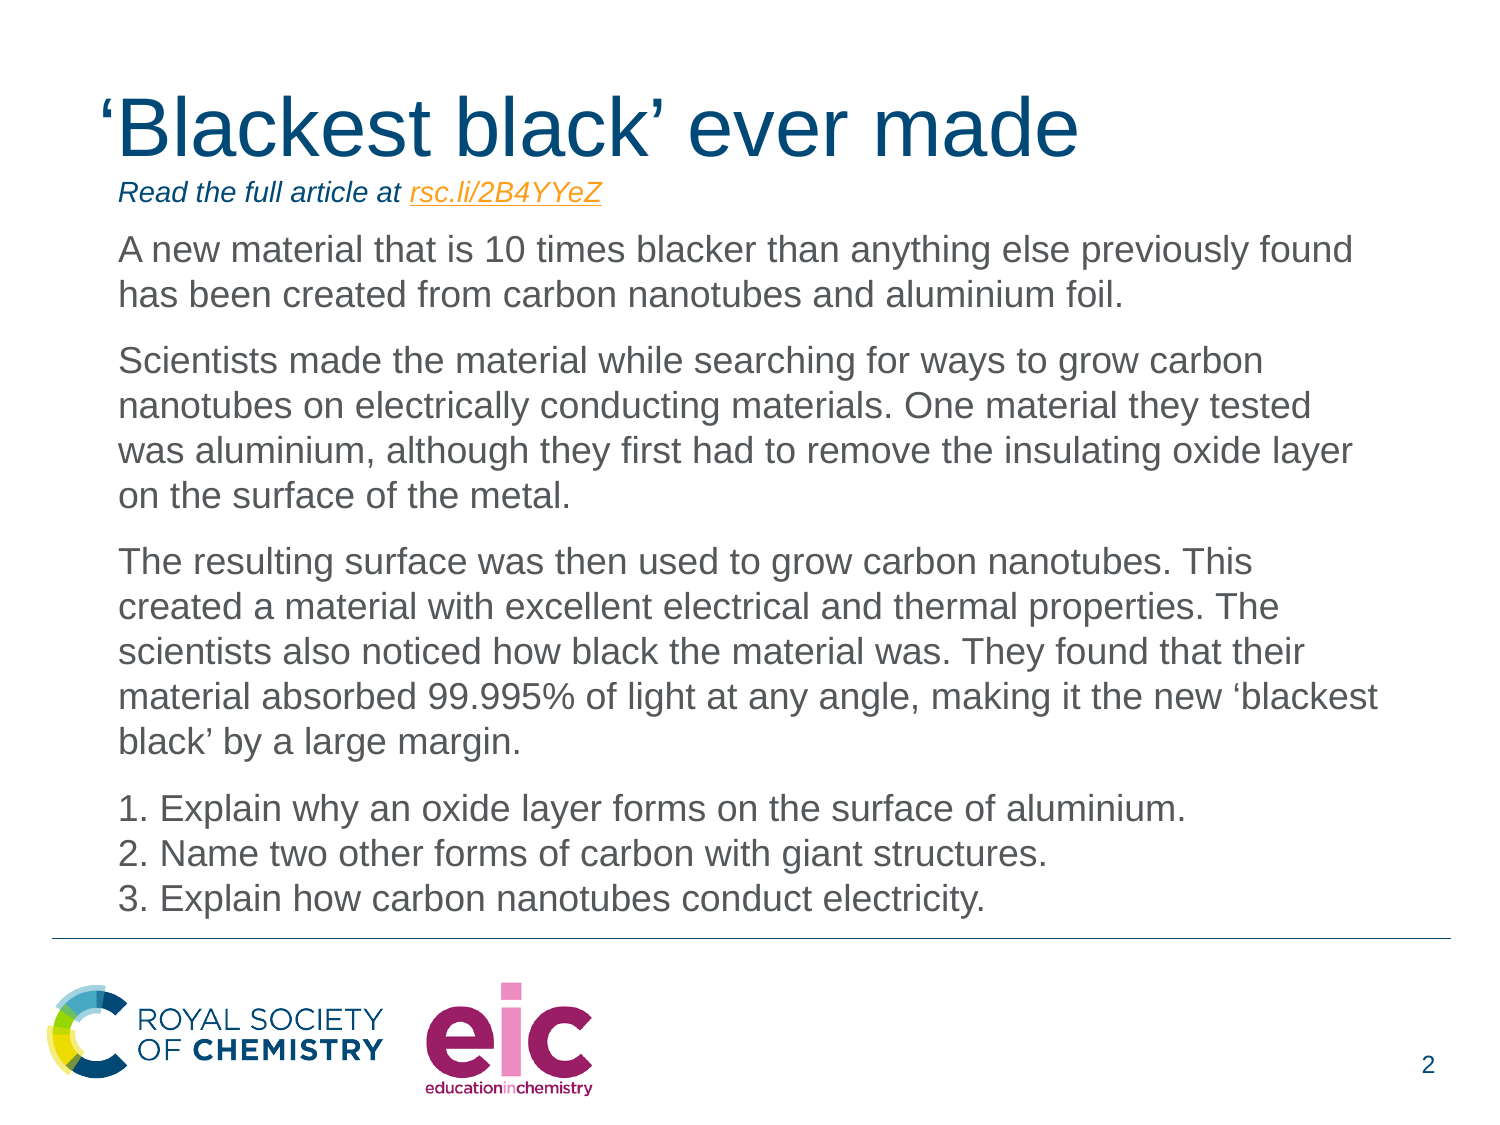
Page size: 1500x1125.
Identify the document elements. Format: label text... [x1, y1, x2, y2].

text_box 1. Explain why an oxide layer forms on the surface of aluminium. 2. Name two other forms of carbon with giant structures. 3. Explain how carbon nanotubes conduct electricity. [103, 776, 1439, 927]
text_box Read the full article at rsc.li/2B4YYeZ [103, 166, 1250, 217]
picture [0, 938, 599, 1125]
slide_number 2 [1113, 1033, 1451, 1094]
list A new material that is 10 times blacker than anything else previously found has been created from carbon nanotubes and aluminium foil. Scientists made the material while searching for ways to grow carbon nanotubes on electrically conducting materials. One material they tested was aluminium, although they first had to remove the insulating oxide layer on the surface of the metal. The resulting surface was then used to grow carbon nanotubes. This created a material with excellent electrical and thermal properties. The scientists also noticed how black the material was. They found that their material absorbed 99.995% of light at any angle, making it the new ‘blackest black’ by a large margin. [103, 217, 1397, 711]
title ‘Blackest black’ ever made [83, 20, 1377, 238]
